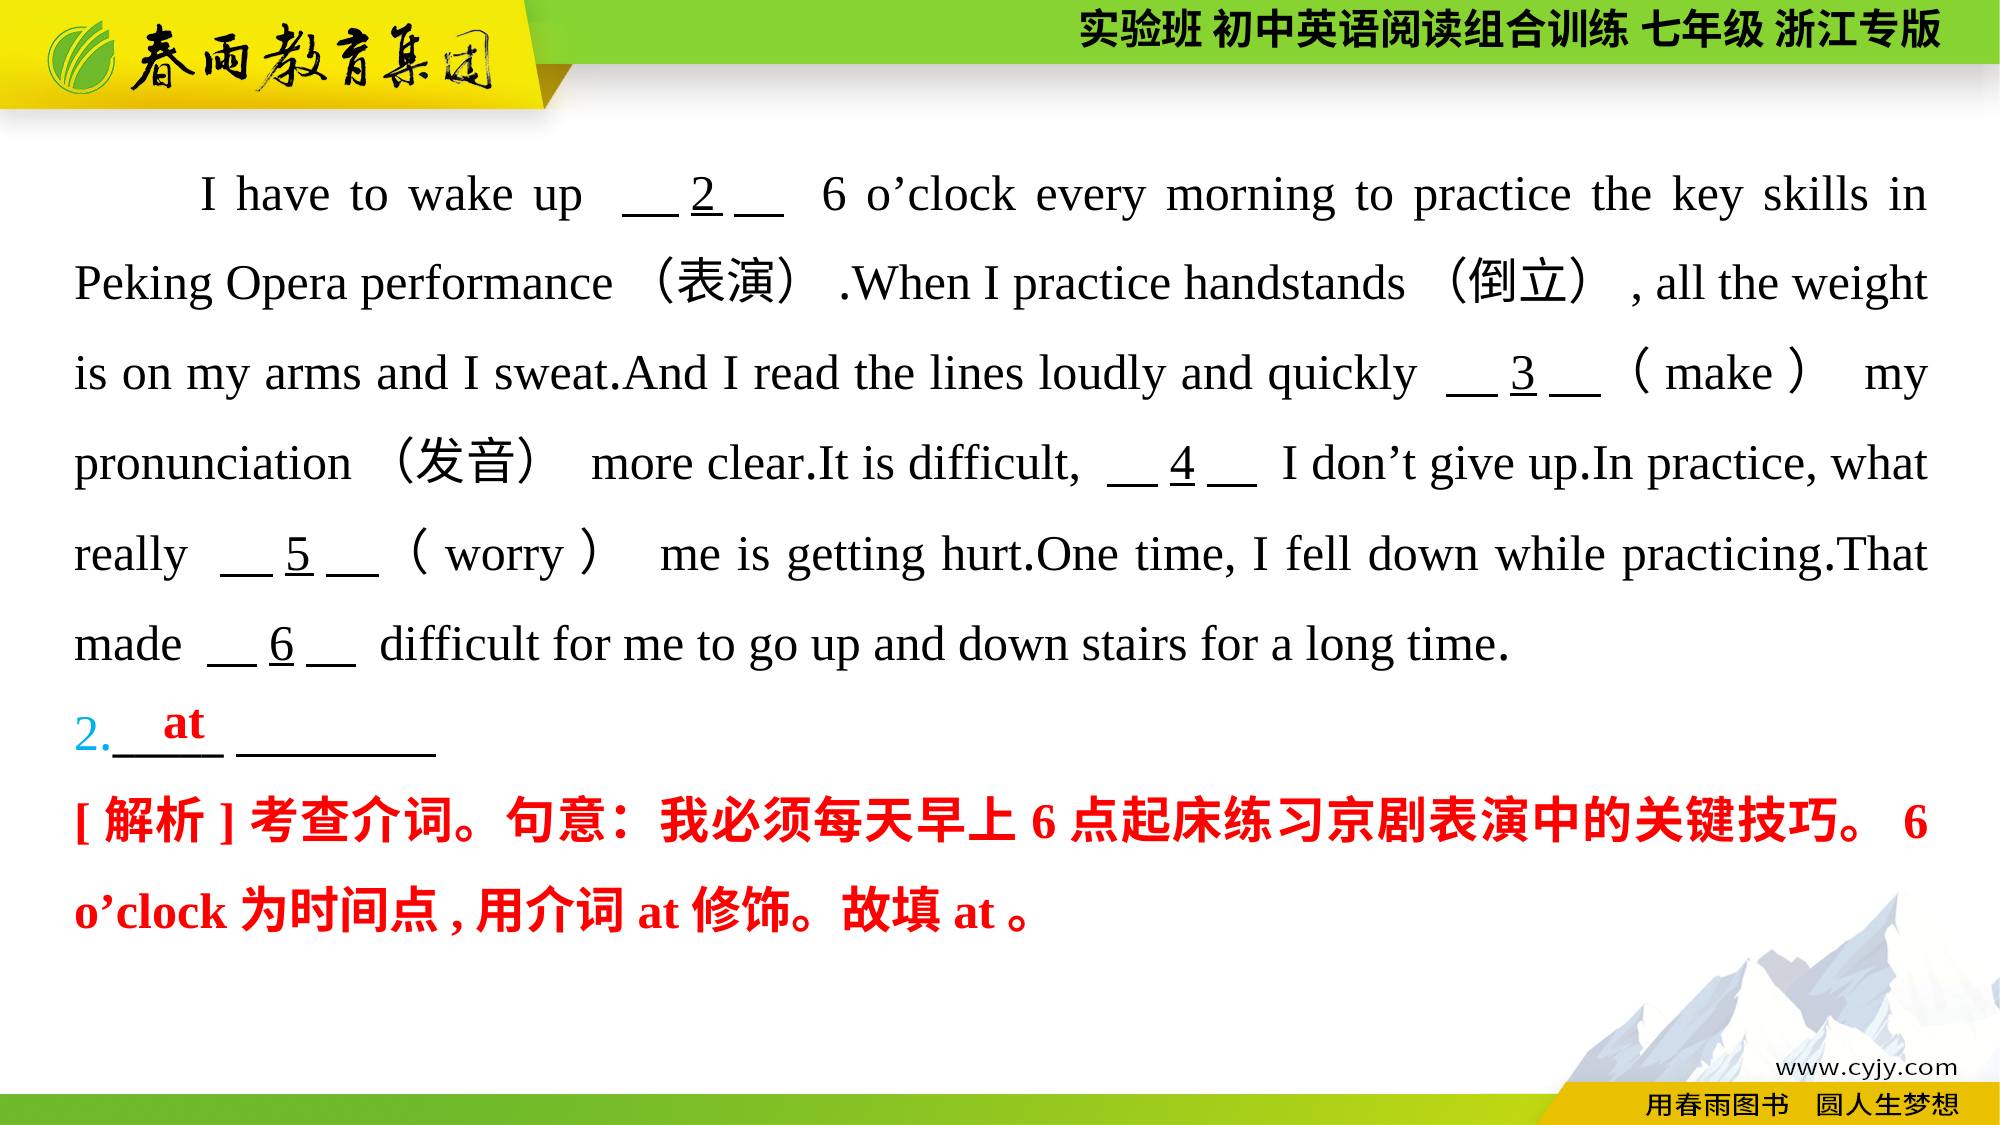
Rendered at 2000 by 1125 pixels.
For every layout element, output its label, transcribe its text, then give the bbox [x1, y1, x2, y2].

picture [0, 0, 2000, 1125]
text_box [解析]考查介词。句意：我必须每天早上6点起床练习京剧表演中的关键技巧。6 o’clock为时间点,用介词at修饰。故填at。 [59, 751, 1944, 947]
list I have to wake up 2 6 o’clock every morning to practice the key skills in Peking Opera performance（表演）.When I practice handstands（倒立）, all the weight is on my arms and I sweat.And I read the lines loudly and quickly 3 （make） my pronunciation（发音） more clear.It is difficult, 4 I don’t give up.In practice, what really 5 （worry） me is getting hurt.One time, I fell down while practicing.That made 6 difficult for me to go up and down stairs for a long time. 2._____ [59, 122, 1944, 751]
text_box at [148, 681, 220, 751]
